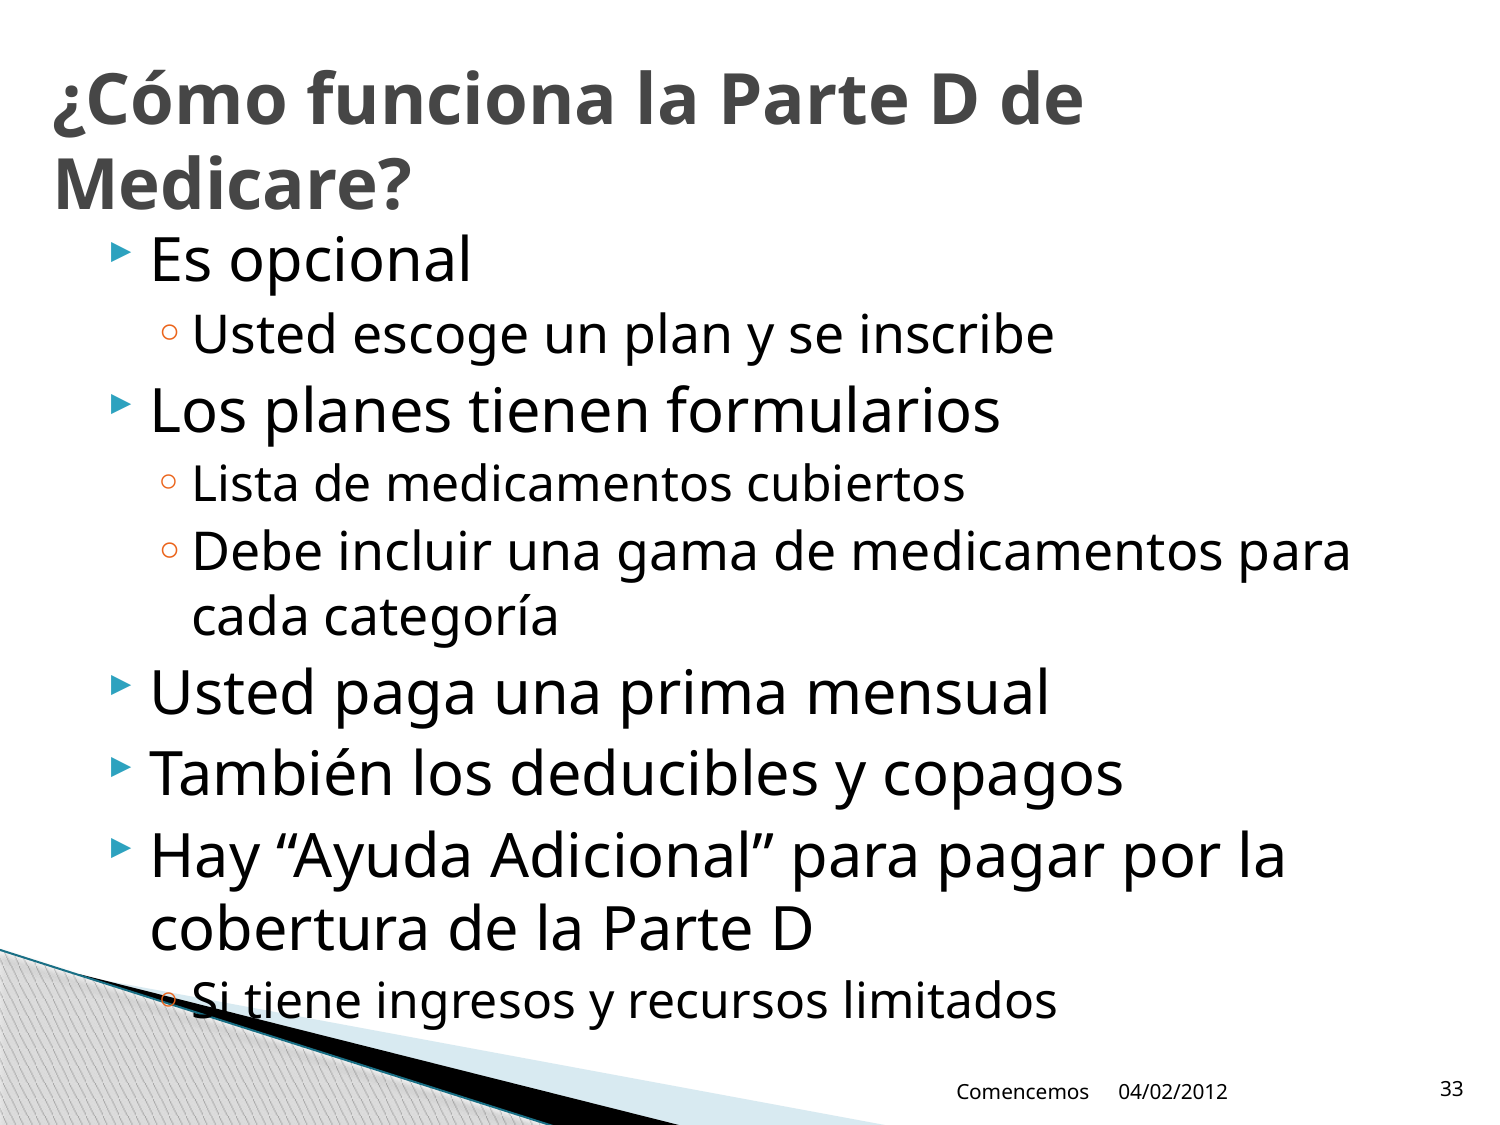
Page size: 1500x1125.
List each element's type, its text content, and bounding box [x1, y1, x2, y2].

list Es opcional Usted escoge un plan y se inscribe Los planes tienen formularios Lista de medicamentos cubiertos Debe incluir una gama de medicamentos para cada categoría Usted paga una prima mensual También los deducibles y copagos Hay “Ayuda Adicional” para pagar por la cobertura de la Parte D Si tiene ingresos y recursos limitados [75, 233, 1425, 1038]
slide_number 33 [1418, 1051, 1479, 1112]
title ¿Cómo funciona la Parte D de Medicare? [37, 45, 1450, 233]
footer Comencemos [718, 1051, 1105, 1112]
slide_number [1105, 1051, 1418, 1112]
